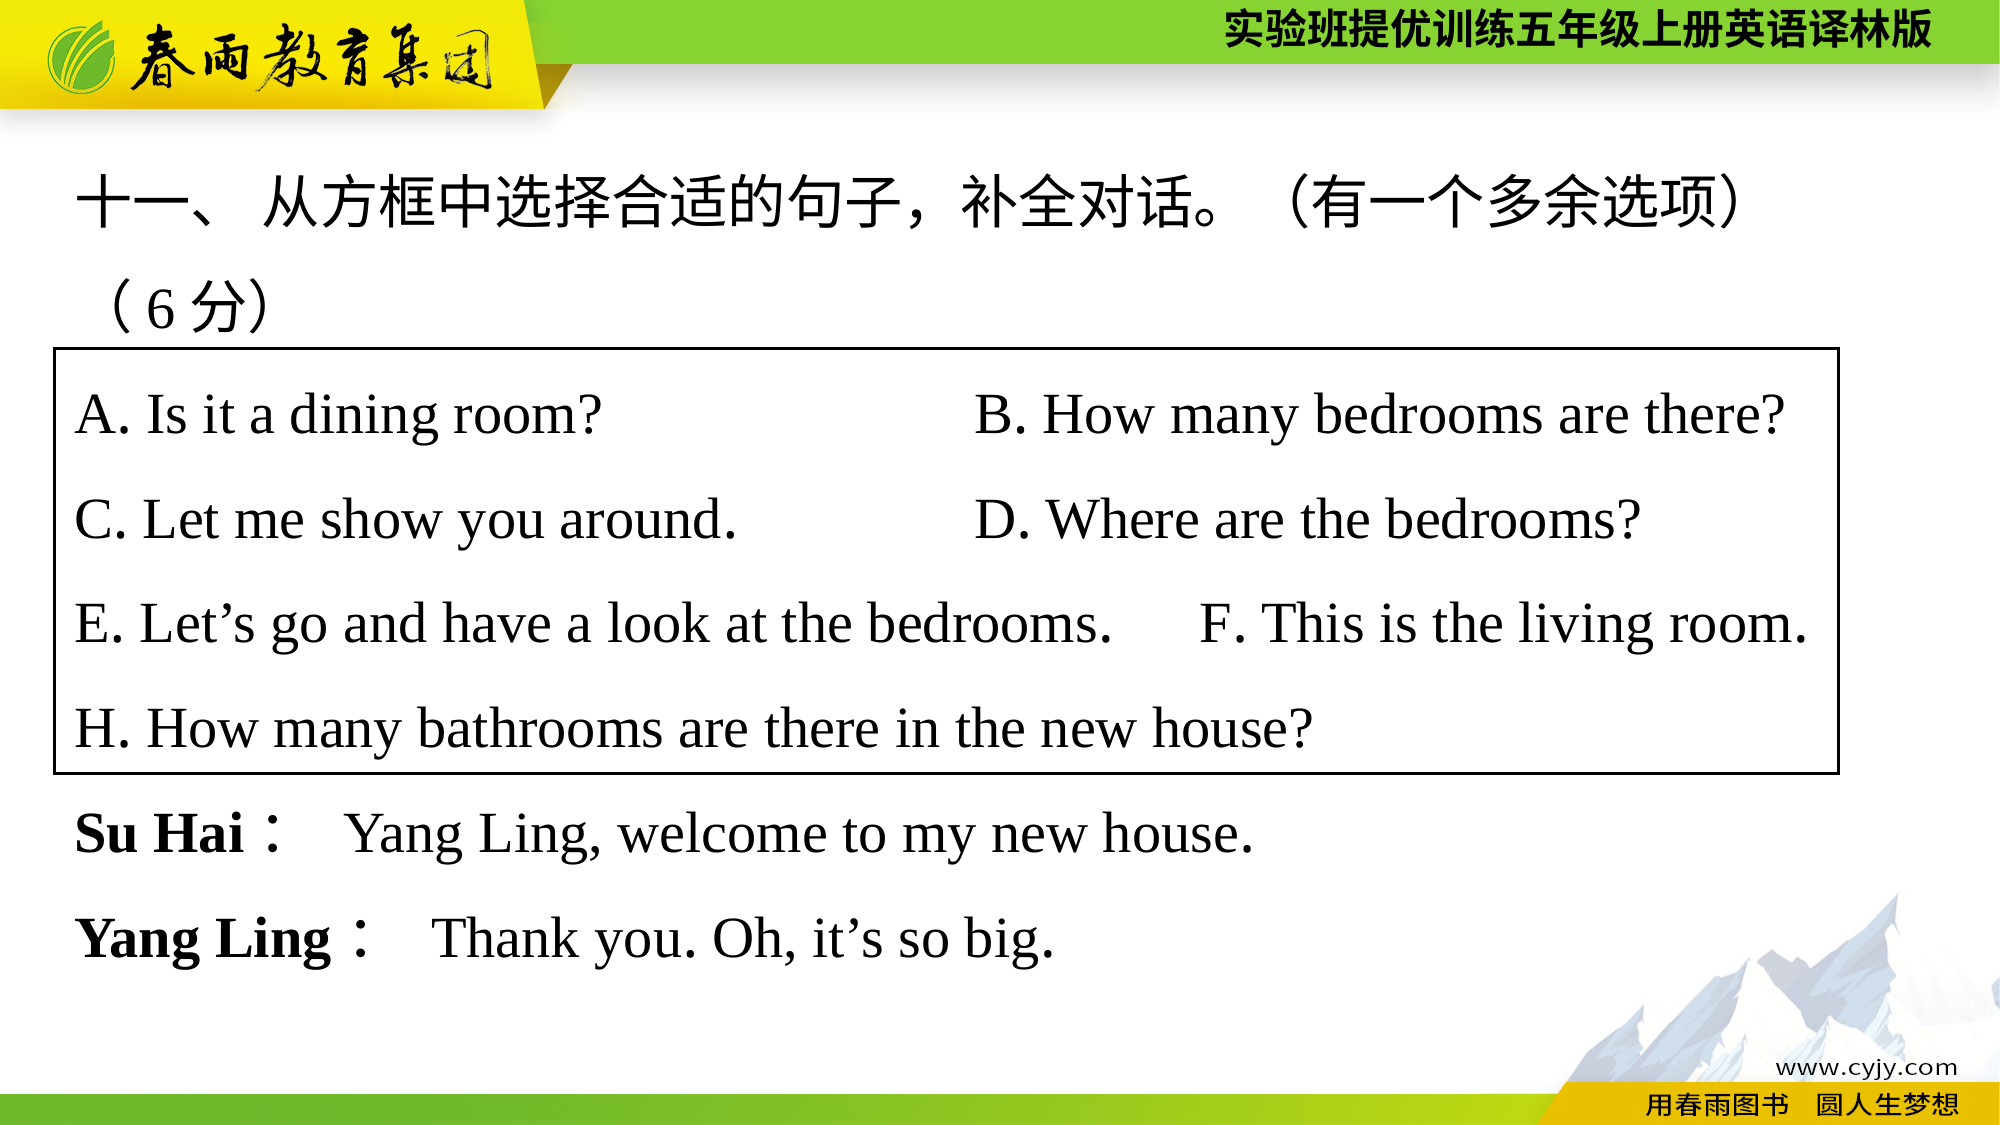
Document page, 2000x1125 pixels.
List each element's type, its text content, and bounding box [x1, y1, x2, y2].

list 十一、 从方框中选择合适的句子，补全对话。（有一个多余选项） （6分） A. Is it a dining room? B. How many bedrooms are there? C. Let me show you around. D. Where are the bedrooms? E. Let’s go and have a look at the bedrooms. F. This is the living room. H. How many bathrooms are there in the new house? Su Hai： Yang Ling, welcome to my new house. Yang Ling： Thank you. Oh, it’s so big. [59, 122, 1944, 973]
picture [0, 0, 2000, 1125]
text_box [54, 348, 1839, 774]
